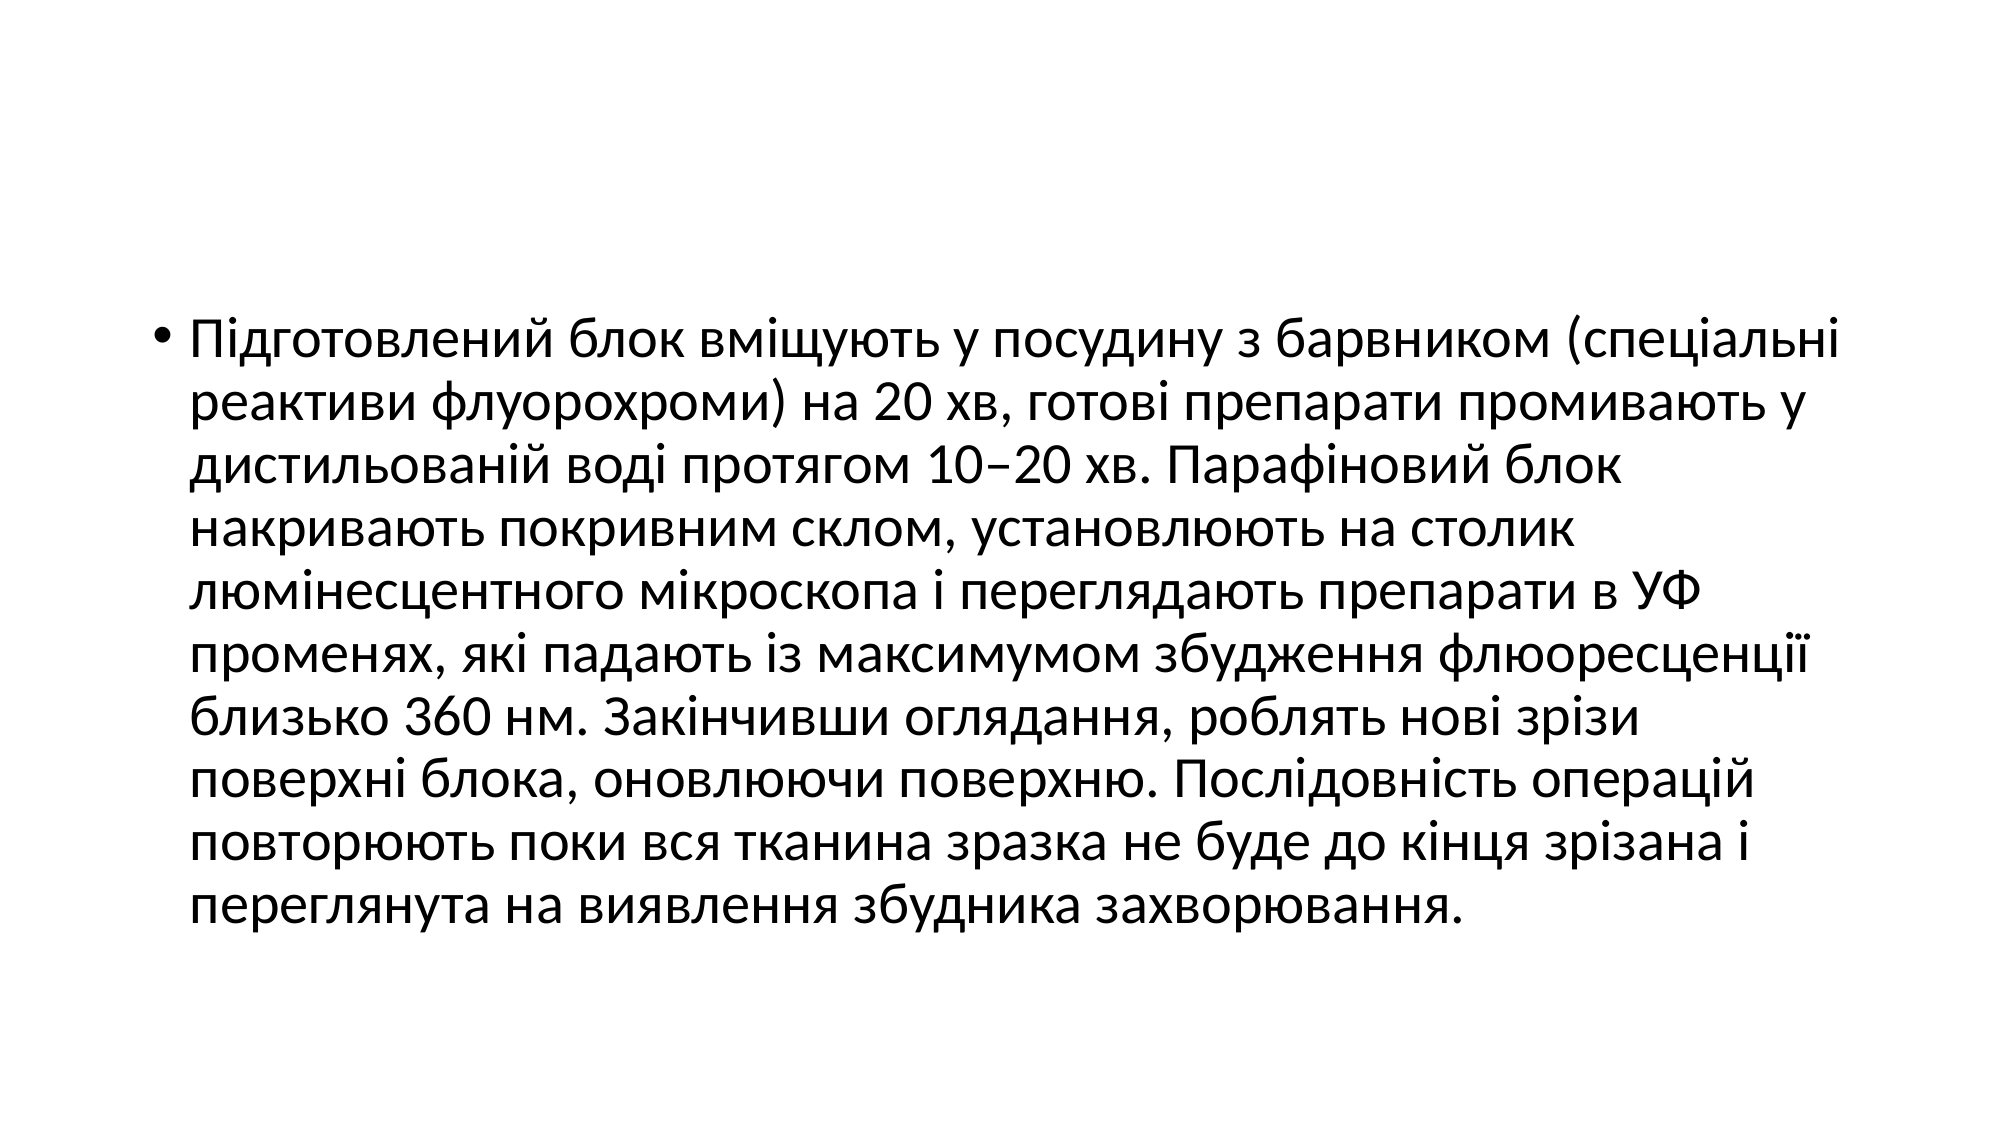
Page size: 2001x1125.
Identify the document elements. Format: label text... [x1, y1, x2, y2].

list Підготовлений блок вміщують у посудину з барвником (спеціальні реактиви флуорохроми) на 20 хв, готові препарати промивають у дистильованій воді протягом 10–20 хв. Парафіновий блок накривають покривним склом, установлюють на столик люмінесцентного мікроскопа і переглядають препарати в УФ променях, які падають із максимумом збудження флюоресценції близько 360 нм. Закінчивши оглядання, роблять нові зрізи поверхні блока, оновлюючи поверхню. Послідовність операцій повторюють поки вся тканина зразка не буде до кінця зрізана і переглянута на виявлення збудника захворювання. [137, 299, 1863, 1014]
